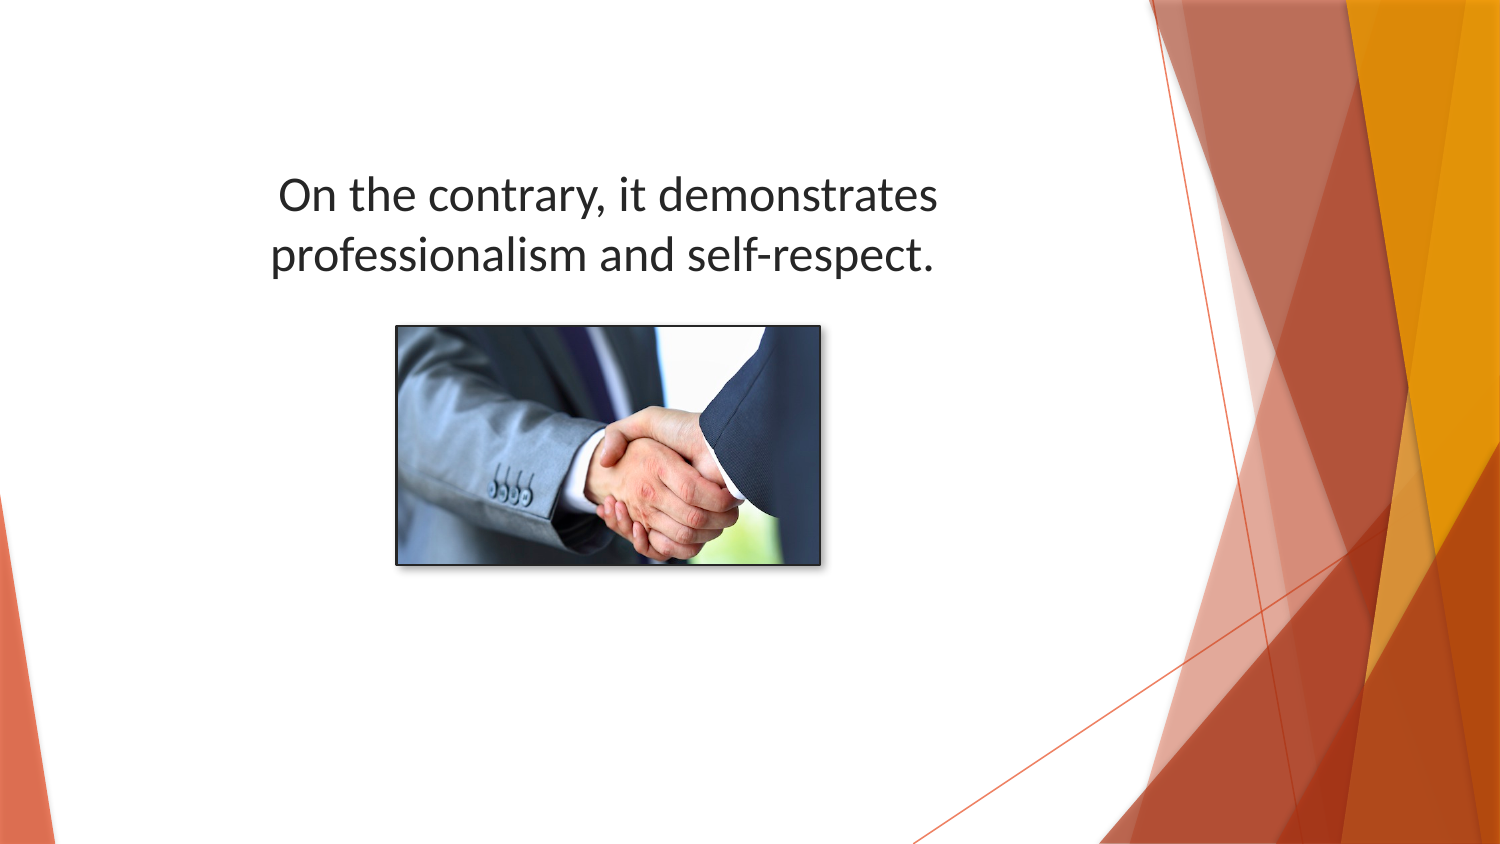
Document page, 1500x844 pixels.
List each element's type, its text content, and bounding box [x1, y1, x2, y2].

list On the contrary, it demonstrates professionalism and self-respect. [194, 114, 1022, 328]
picture [397, 326, 820, 565]
